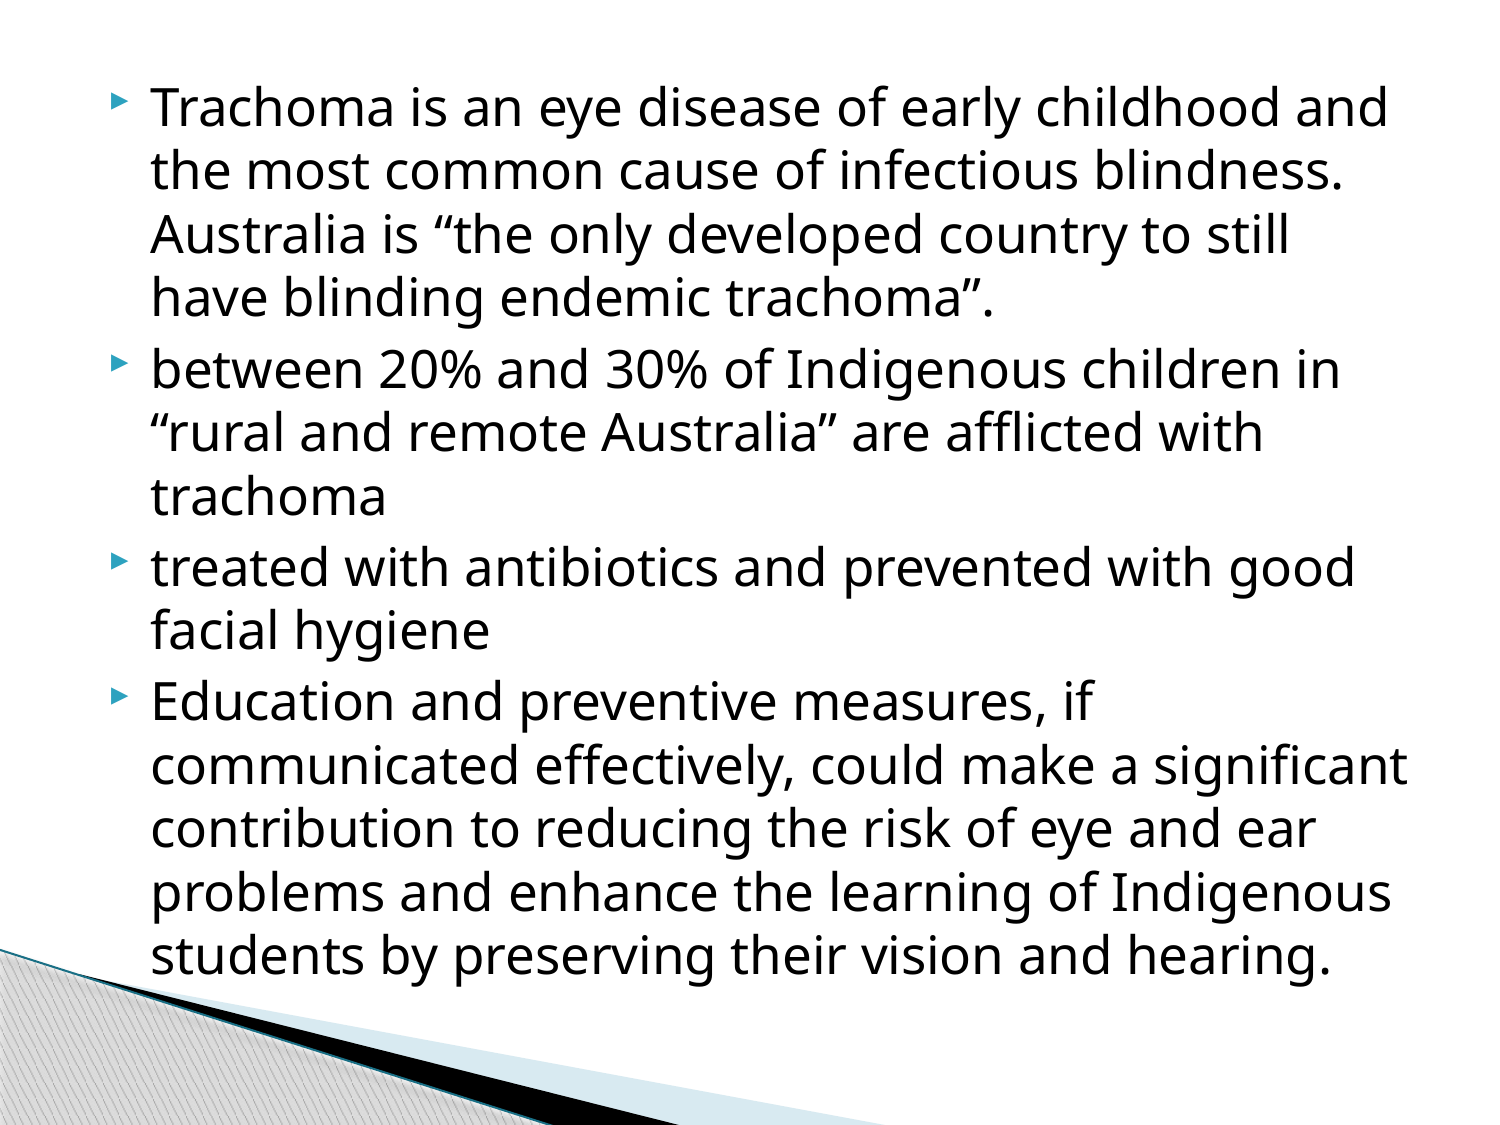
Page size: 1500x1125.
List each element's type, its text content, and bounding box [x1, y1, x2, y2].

list Trachoma is an eye disease of early childhood and the most common cause of infectious blindness. Australia is “the only developed country to still have blinding endemic trachoma”. between 20% and 30% of Indigenous children in “rural and remote Australia” are afflicted with trachoma treated with antibiotics and prevented with good facial hygiene Education and preventive measures, if communicated effectively, could make a significant contribution to reducing the risk of eye and ear problems and enhance the learning of Indigenous students by preserving their vision and hearing. [75, 66, 1425, 1024]
